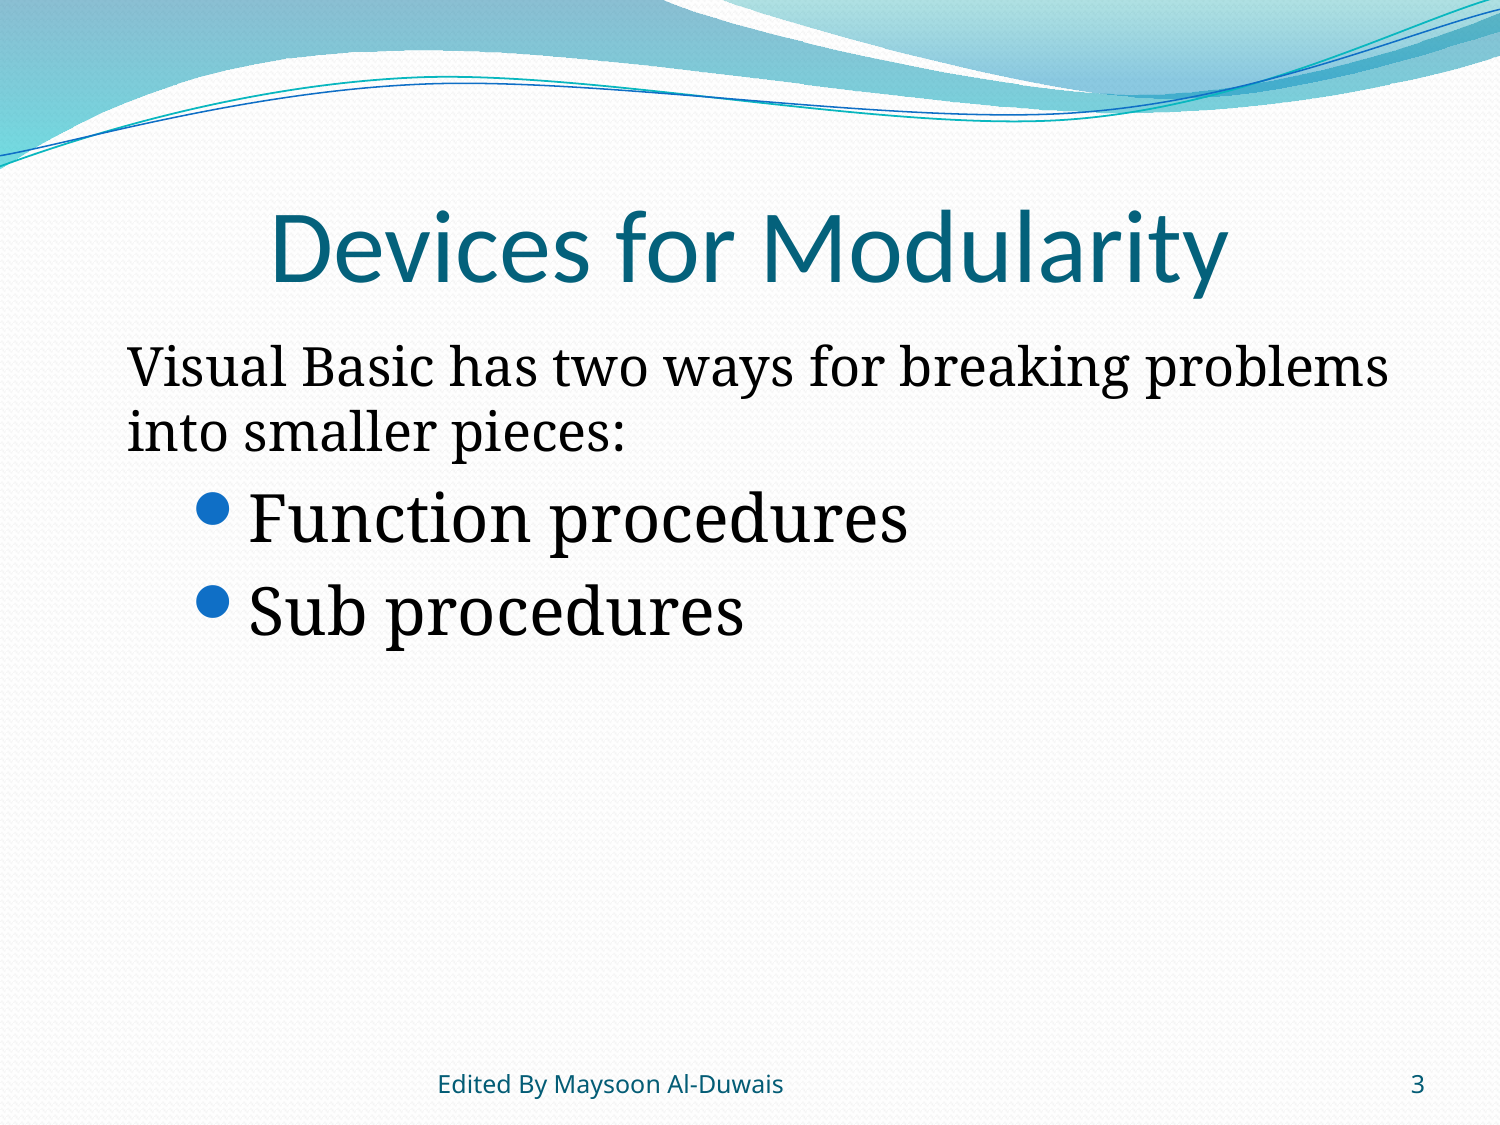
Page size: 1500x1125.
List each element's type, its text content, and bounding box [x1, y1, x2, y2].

slide_number 3 [1299, 1042, 1425, 1103]
list Visual Basic has two ways for breaking problems into smaller pieces: Function procedures Sub procedures [112, 324, 1419, 1006]
footer Edited By Maysoon Al-Duwais [437, 1042, 988, 1103]
title Devices for Modularity [75, 115, 1425, 303]
